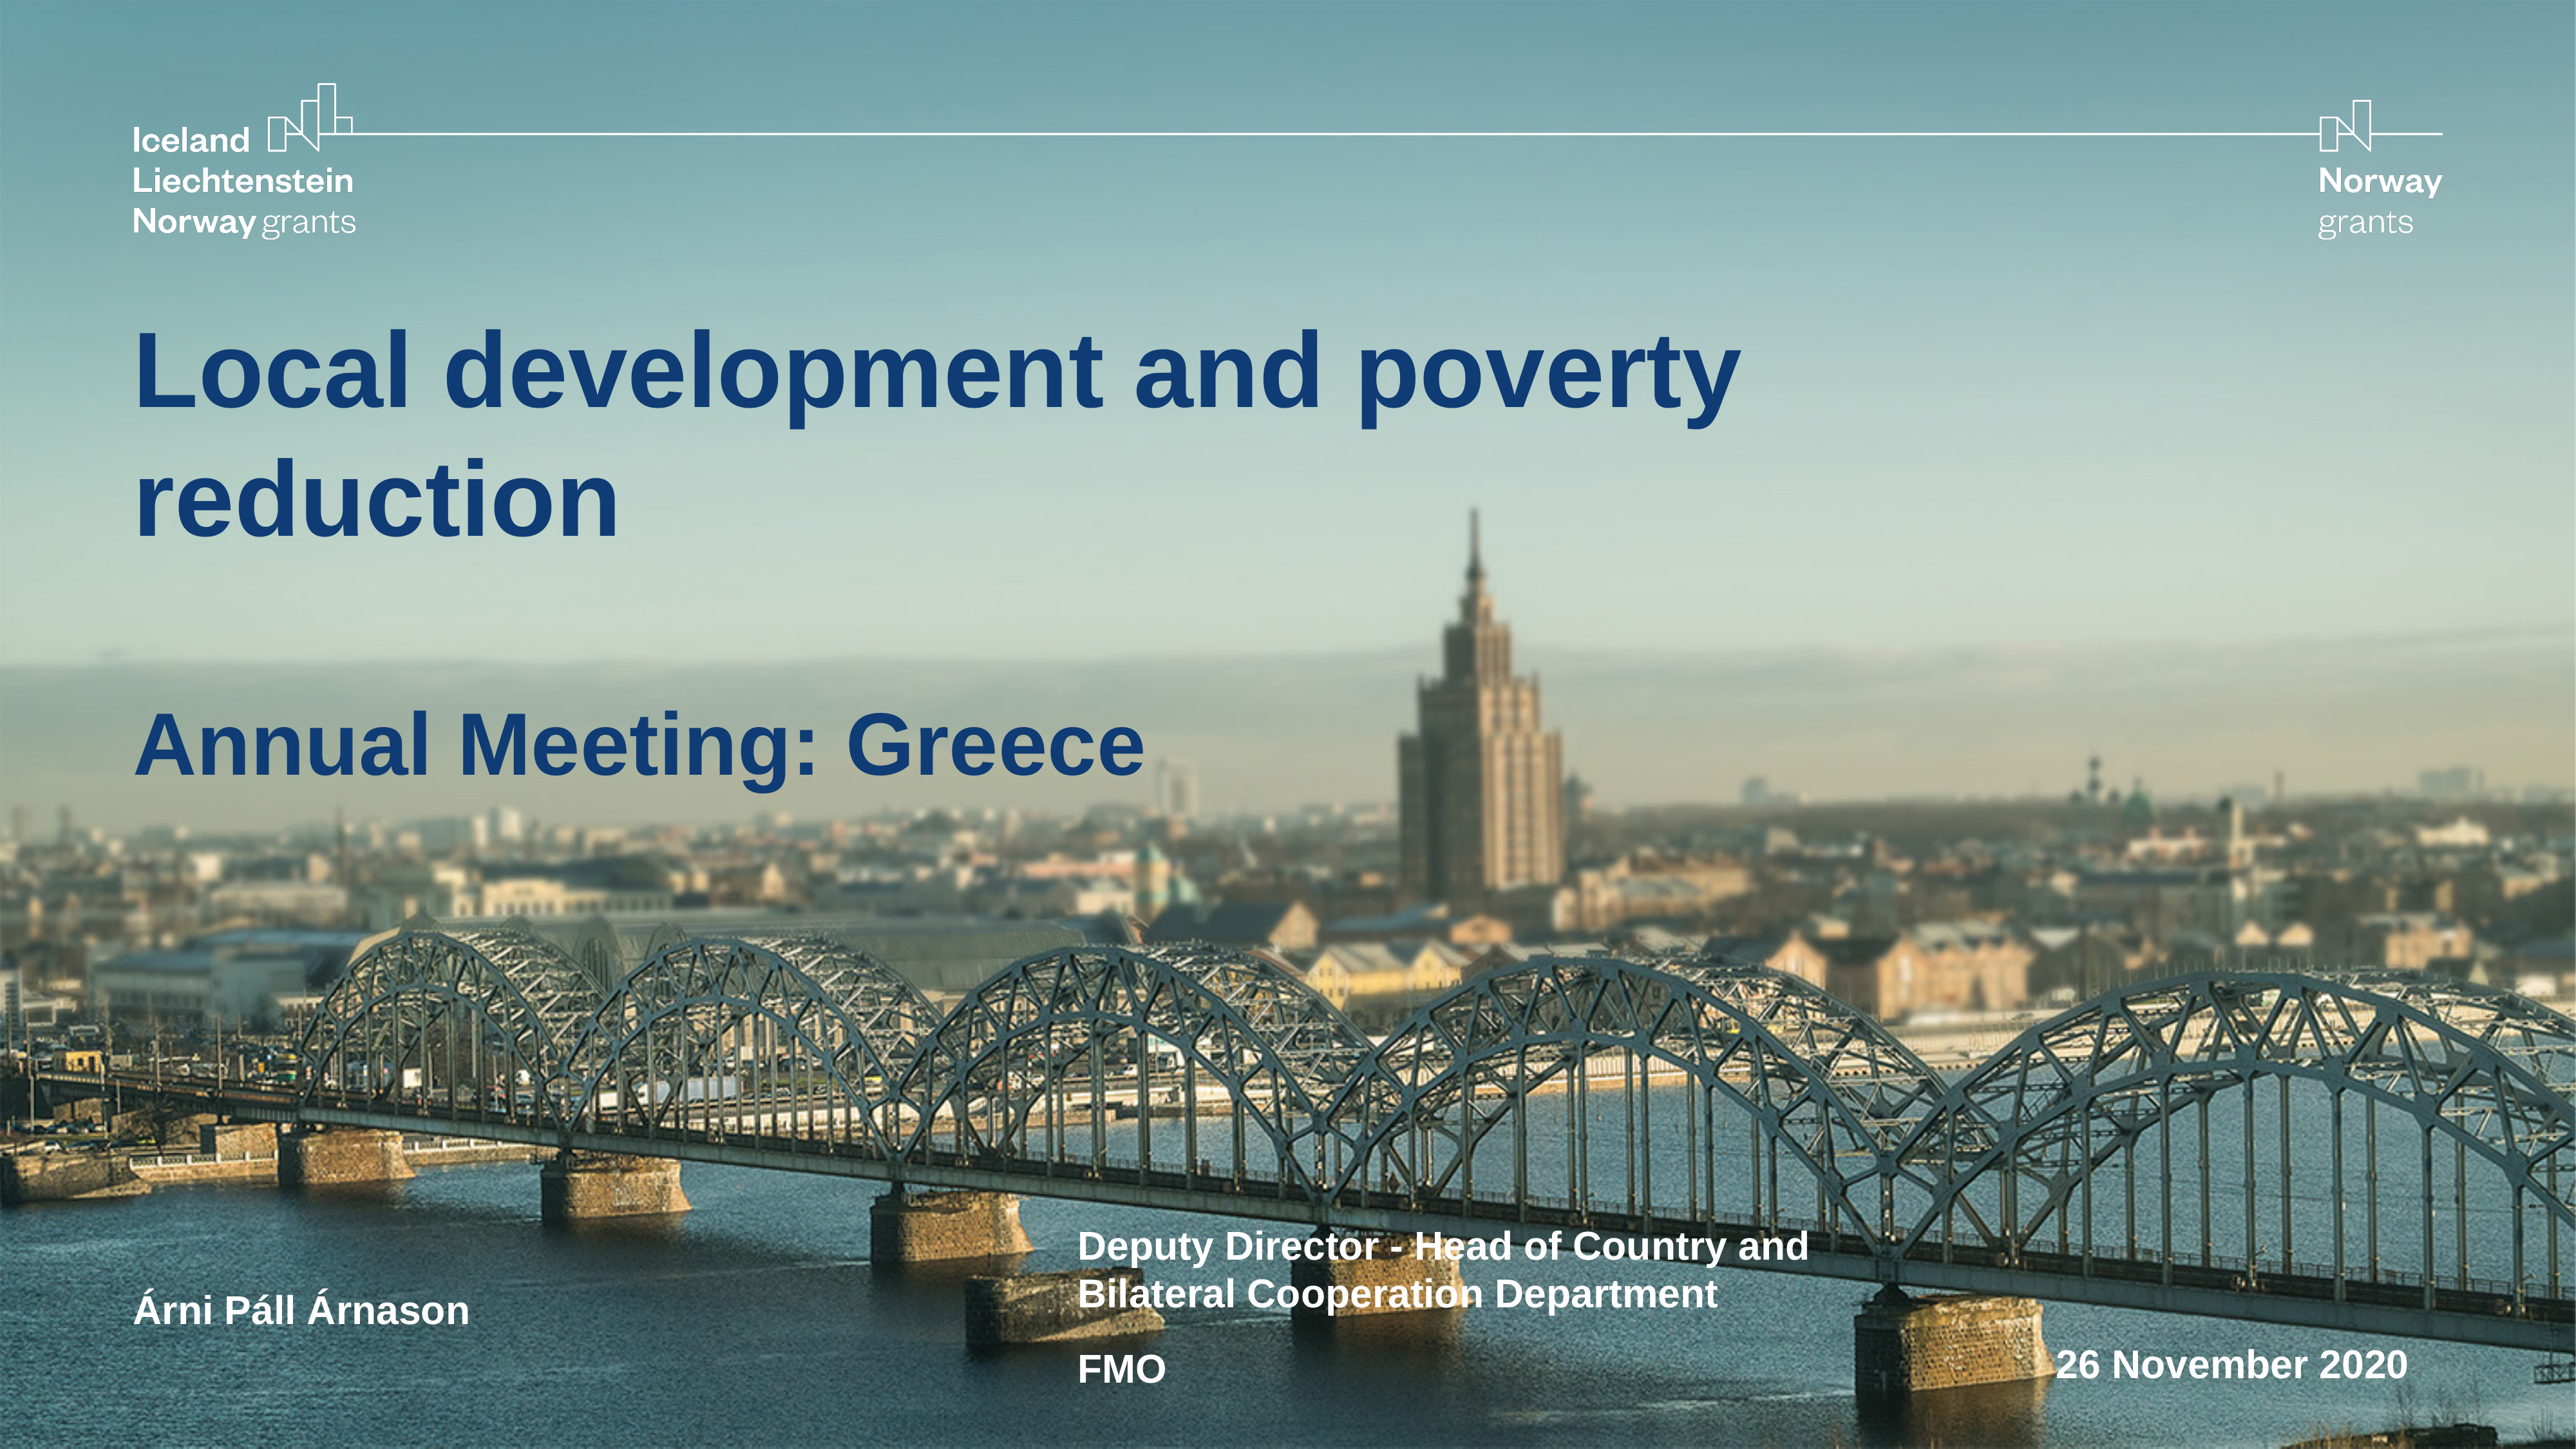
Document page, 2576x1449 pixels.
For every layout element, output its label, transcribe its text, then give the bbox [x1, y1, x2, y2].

picture [0, 0, 2576, 1449]
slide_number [2046, 1332, 2443, 1392]
list FMO [1077, 1342, 1793, 1391]
list Árni Páll Árnason [133, 1283, 579, 1333]
list Deputy Director - Head of Country and Bilateral Cooperation Department [1077, 1162, 1864, 1392]
title Local development and poverty reduction Annual Meeting: Greece [133, 298, 2070, 795]
